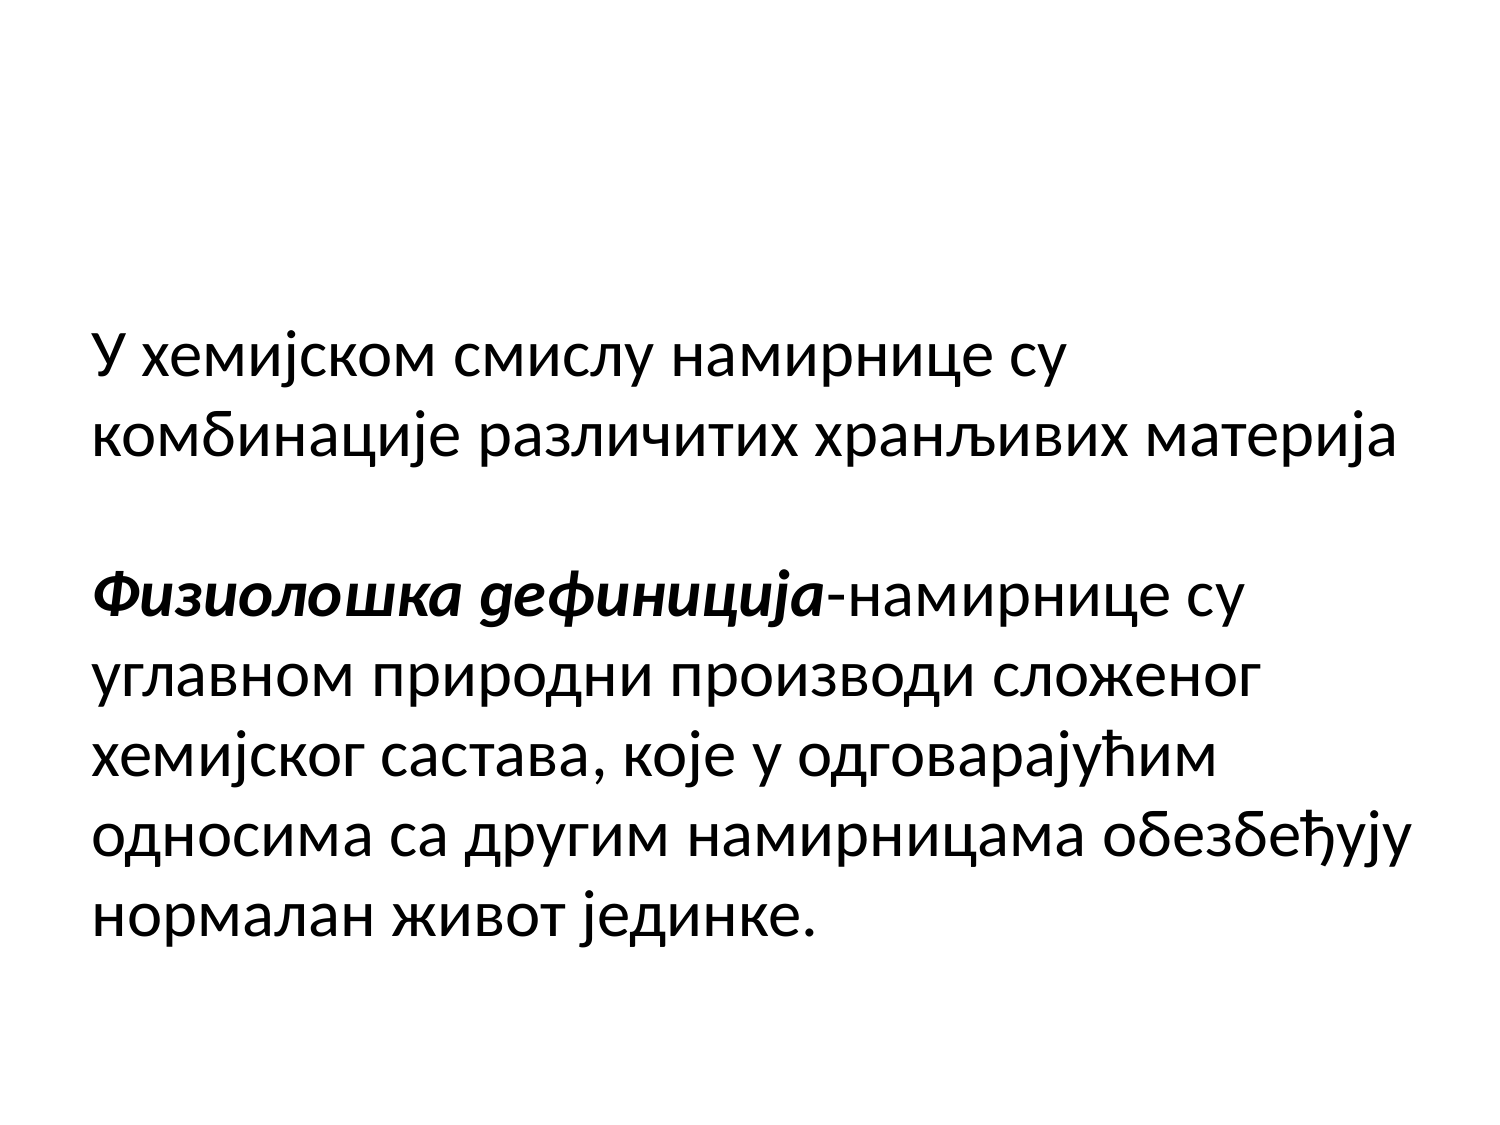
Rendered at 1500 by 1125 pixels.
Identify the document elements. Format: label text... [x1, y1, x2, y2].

text_box У хемијском смислу намирнице су комбинације различитих хранљивих материја Физиолошка дефиниција-намирнице су углавном природни производи сложеног хемијског састава, које у одговарајућим односима са другим намирницама обезбеђују нормалан живот јединке. [76, 302, 1459, 957]
